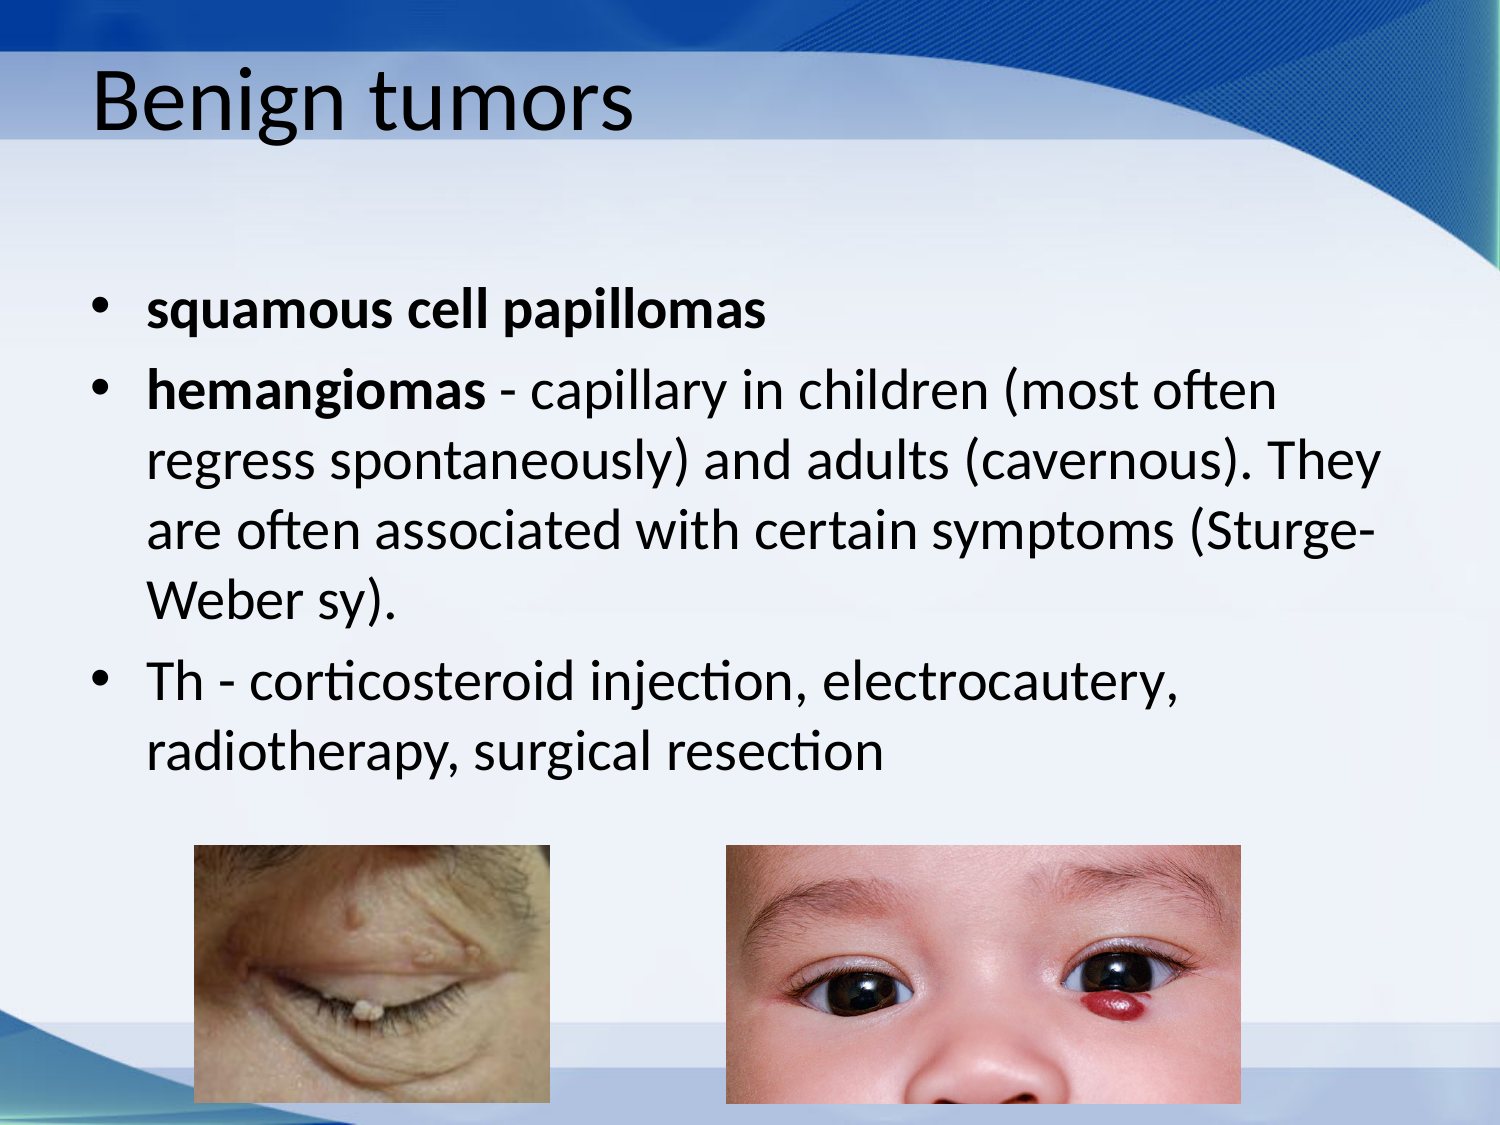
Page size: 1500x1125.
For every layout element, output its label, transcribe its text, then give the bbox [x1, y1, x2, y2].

list squamous cell papillomas hemangiomas - capillary in children (most often regress spontaneously) and adults (cavernous). They are often associated with certain symptoms (Sturge-Weber sy). Th - corticosteroid injection, electrocautery, radiotherapy, surgical resection [75, 262, 1425, 1005]
picture [0, 0, 1500, 1125]
title Benign tumors [76, 0, 1427, 188]
